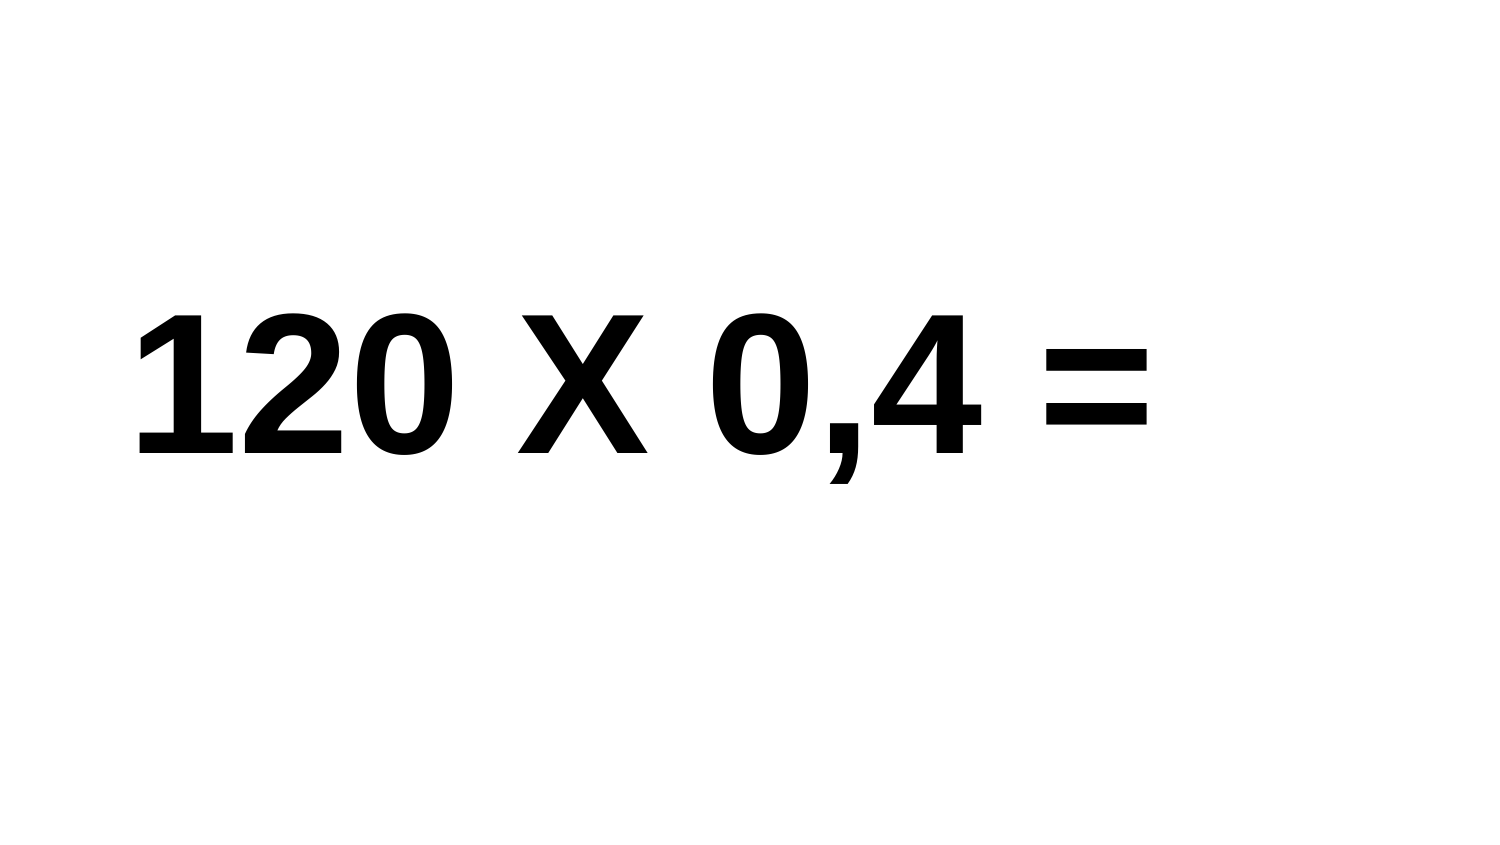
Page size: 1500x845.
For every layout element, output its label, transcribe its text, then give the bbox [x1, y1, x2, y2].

text_box 120 X 0,4 = [112, 318, 1388, 509]
